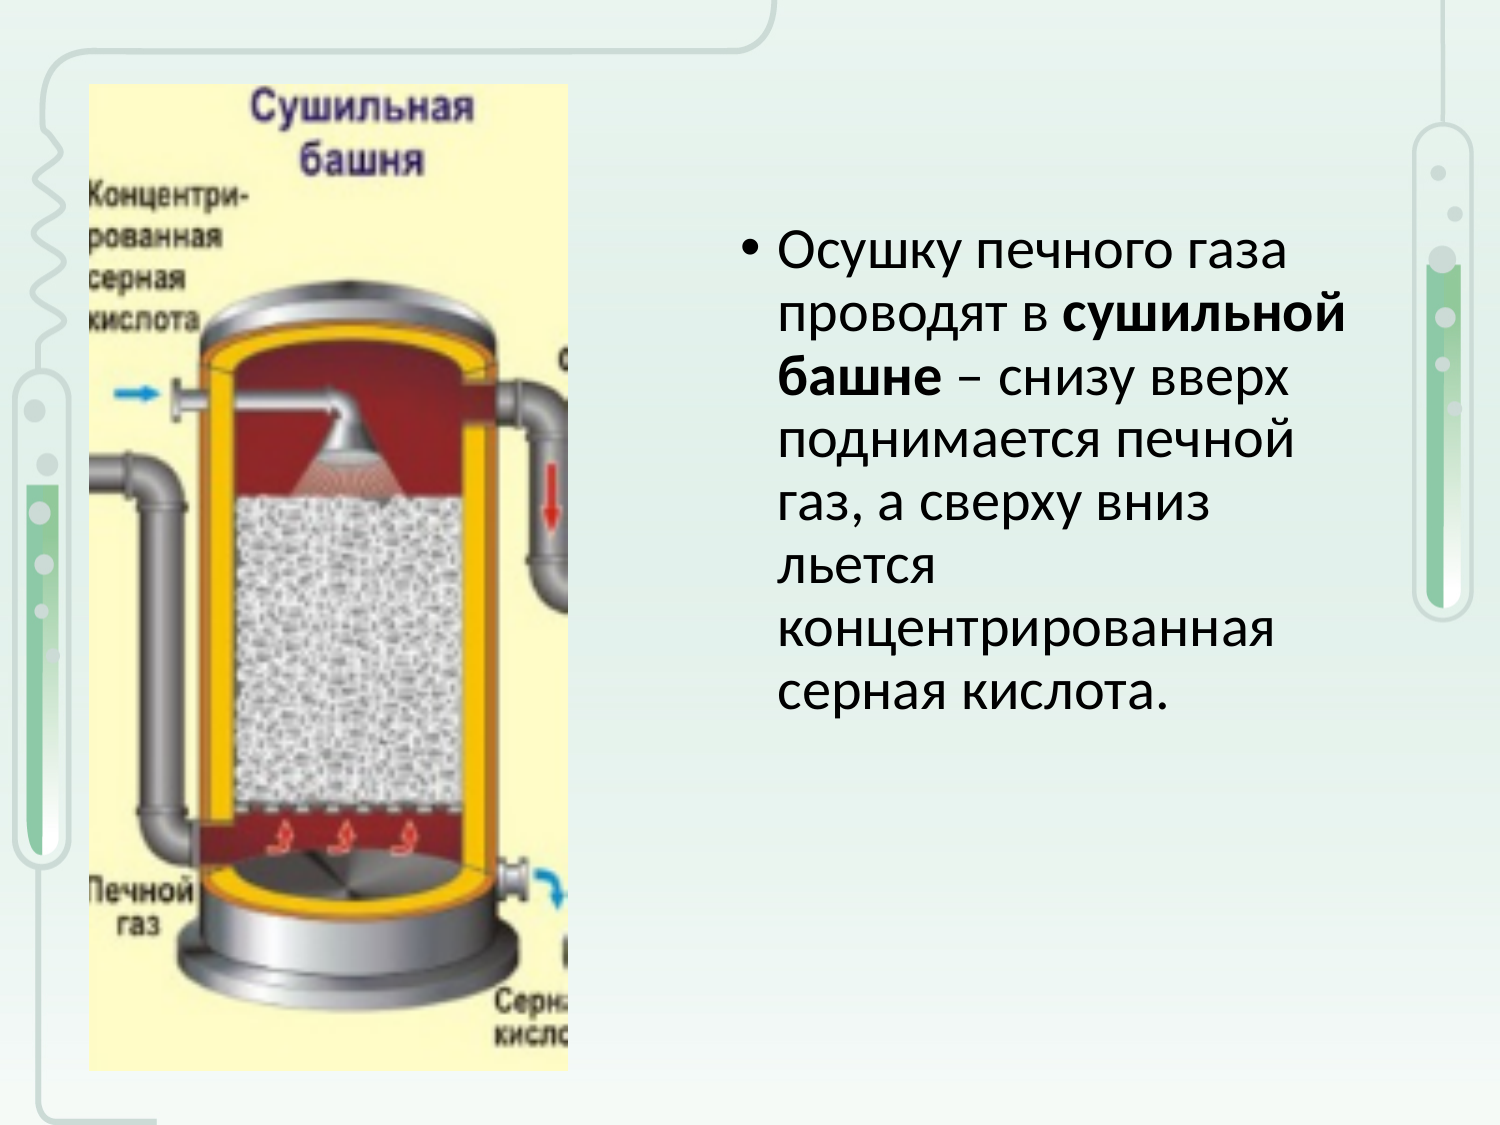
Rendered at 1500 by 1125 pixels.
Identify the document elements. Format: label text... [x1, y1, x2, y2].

list Осушку печного газа проводят в сушильной башне – снизу вверх поднимается печной газ, а сверху вниз льется концентрированная серная кислота. [725, 211, 1397, 1014]
picture [0, 0, 1500, 1125]
